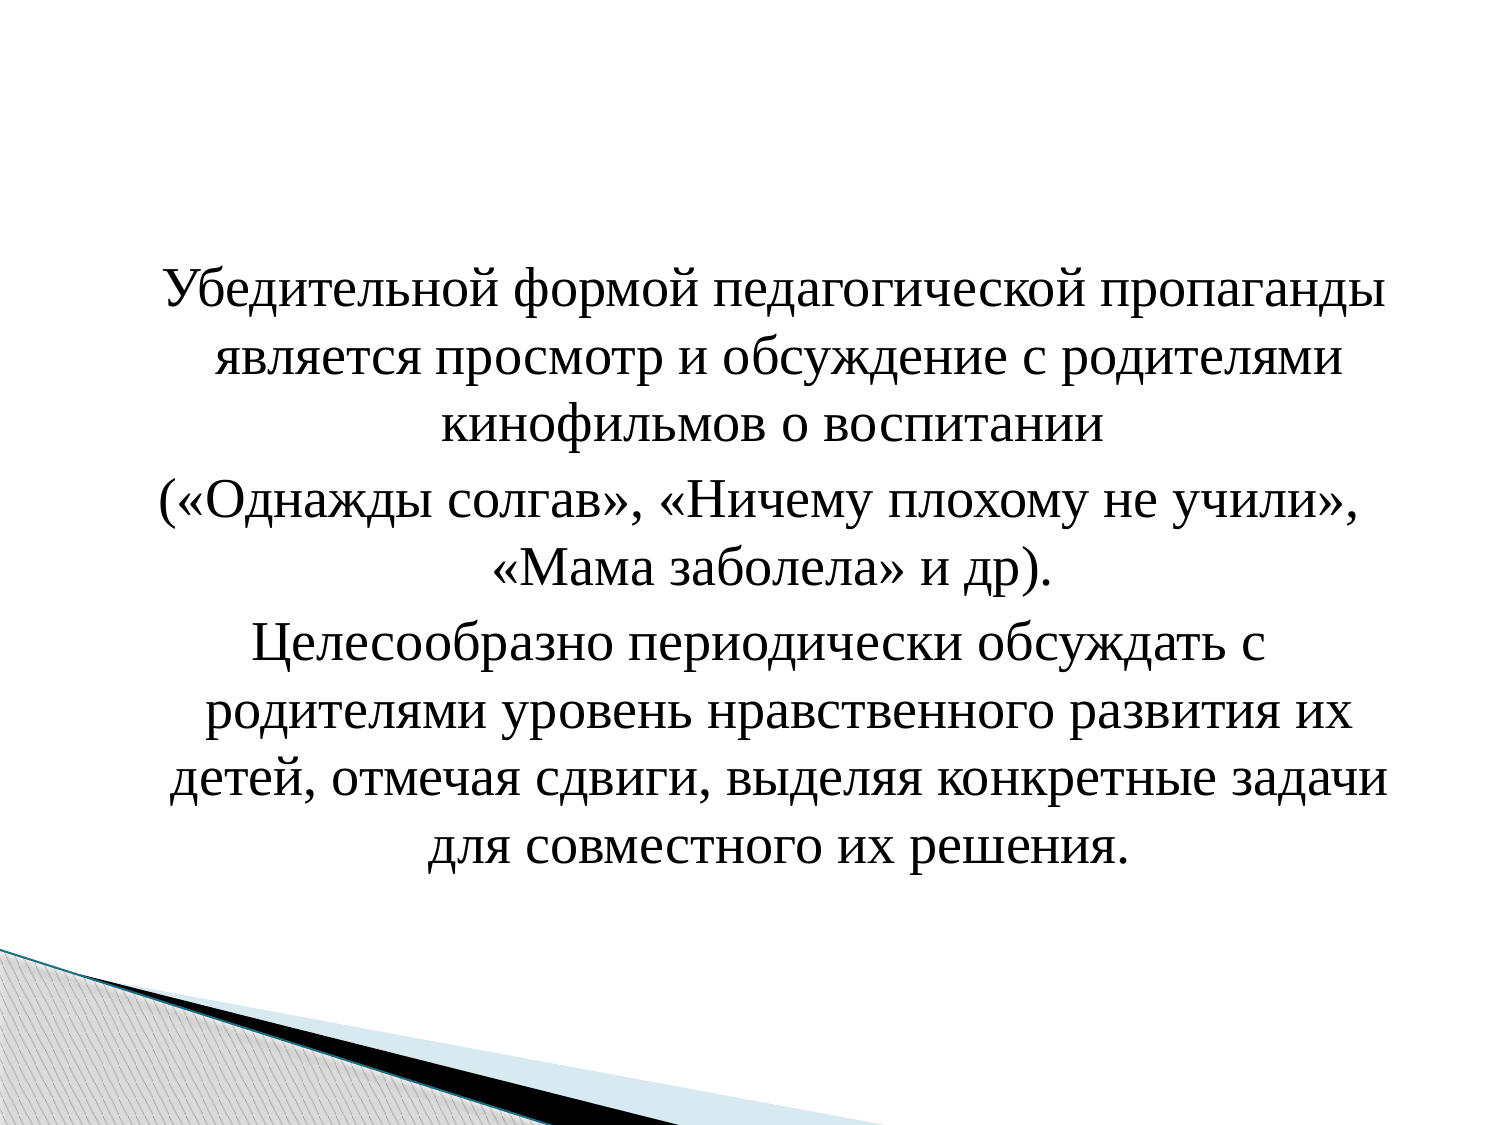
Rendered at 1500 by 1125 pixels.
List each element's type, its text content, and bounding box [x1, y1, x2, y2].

list Убедительной формой педагогической пропаганды является просмотр и обсуждение с родителями кинофильмов о воспитании («Однажды солгав», «Ничему плохому не учили», «Мама заболела» и др). Целесообразно периодически обсуждать с родителями уровень нравственного развития их детей, отмечая сдвиги, выделяя конкретные задачи для совместного их решения. [75, 243, 1425, 986]
